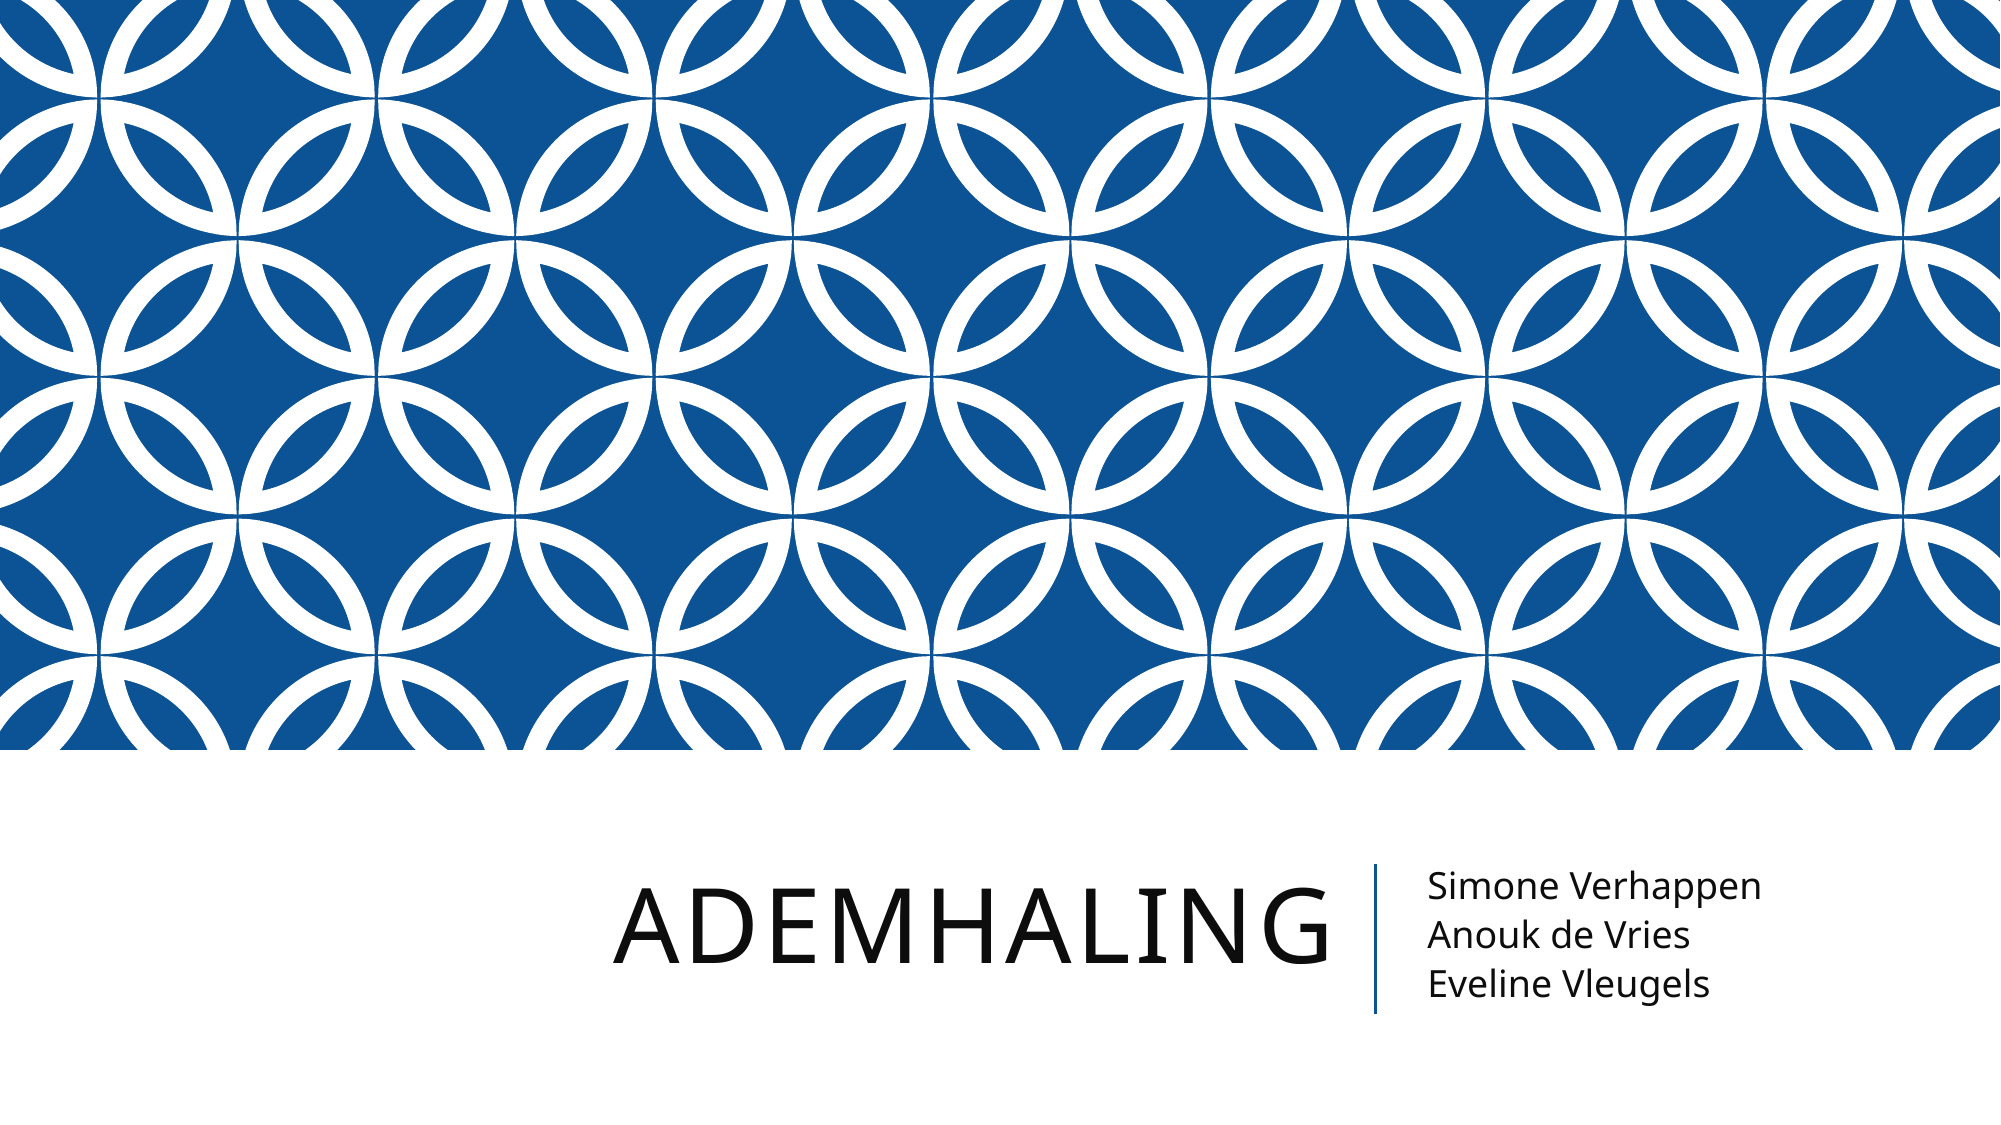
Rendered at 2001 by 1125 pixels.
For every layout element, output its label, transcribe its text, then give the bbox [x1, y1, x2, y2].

title Ademhaling [75, 813, 1350, 1054]
subtitle Simone Verhappen Anouk de Vries Eveline Vleugels [1412, 813, 1938, 1054]
